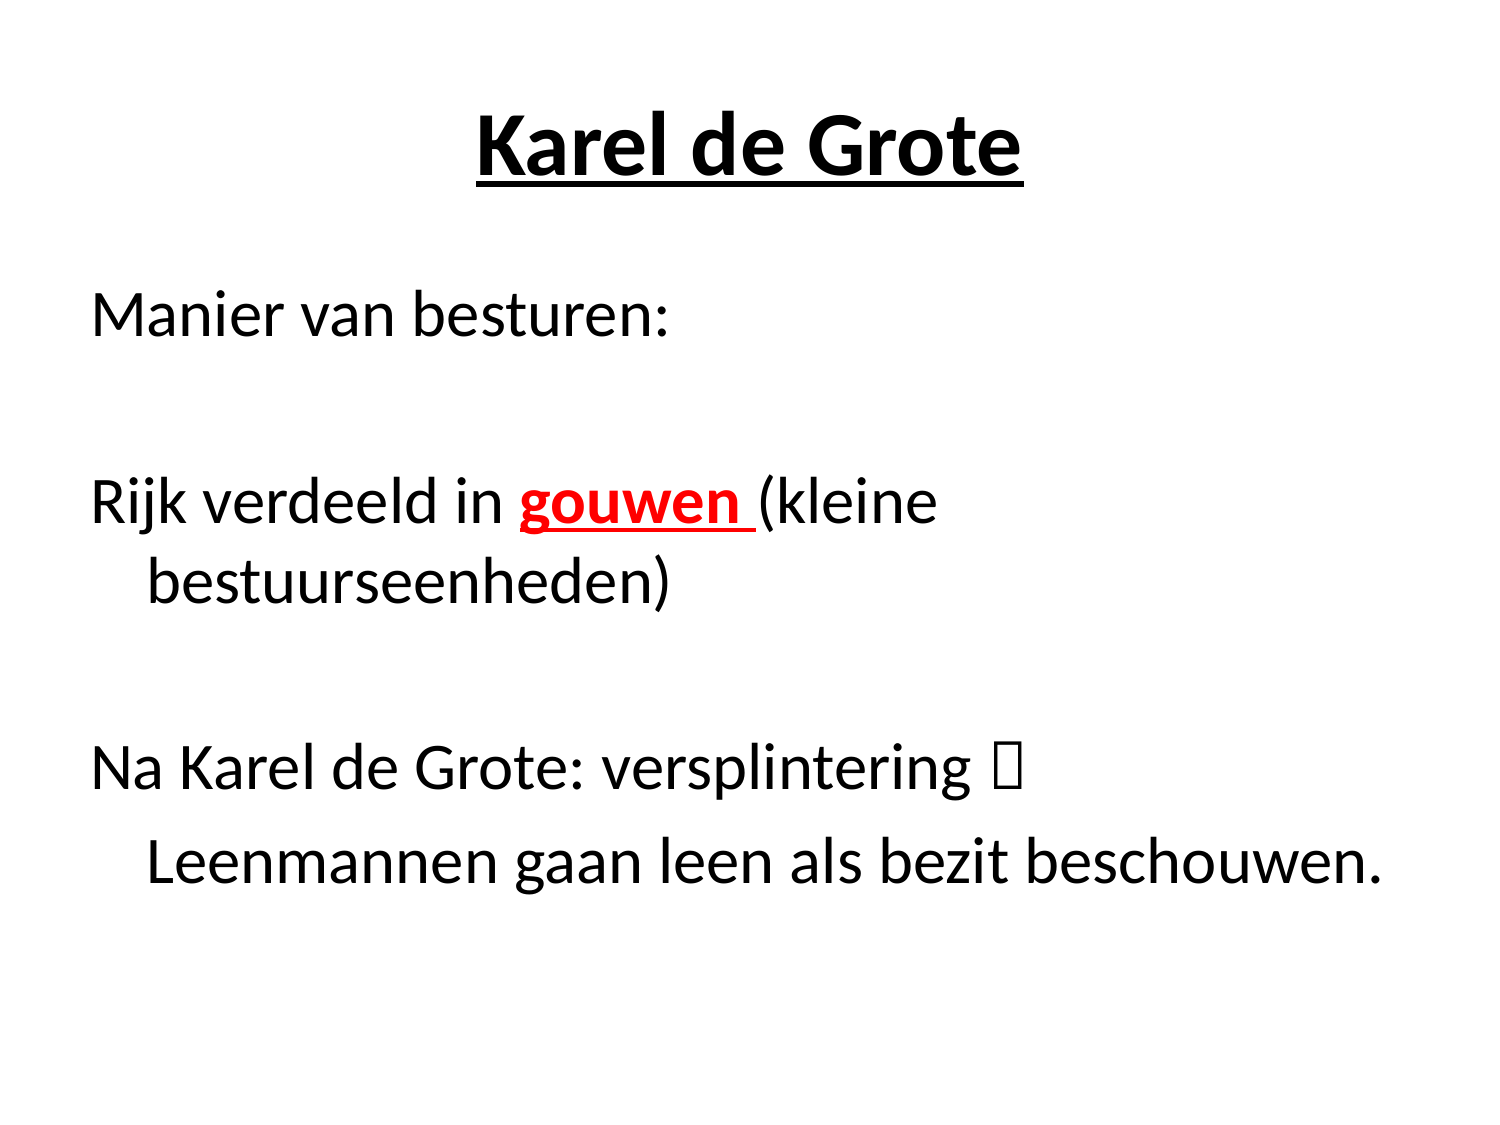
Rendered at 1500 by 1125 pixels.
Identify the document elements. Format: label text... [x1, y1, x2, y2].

list Manier van besturen: Rijk verdeeld in gouwen (kleine bestuurseenheden) Na Karel de Grote: versplintering  Leenmannen gaan leen als bezit beschouwen. [75, 262, 1425, 1005]
title Karel de Grote [75, 45, 1425, 233]
